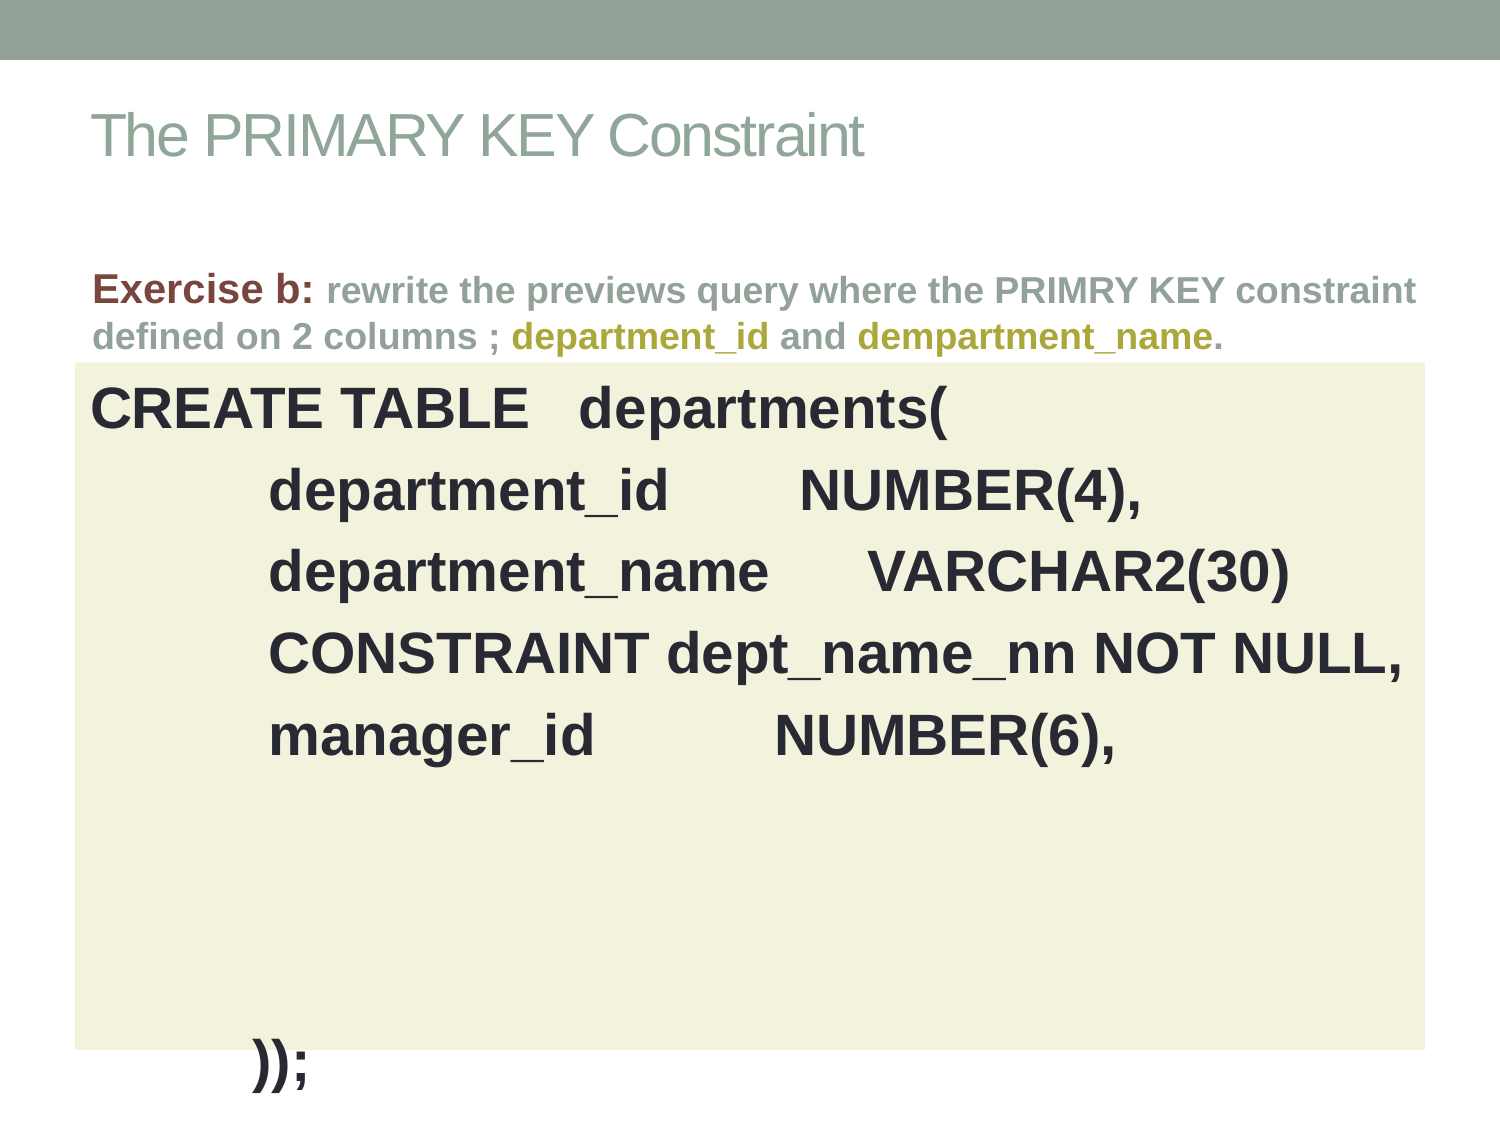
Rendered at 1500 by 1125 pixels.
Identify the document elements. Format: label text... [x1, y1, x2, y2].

title The PRIMARY KEY Constraint [75, 87, 1425, 250]
list CREATE TABLE departments( department_id NUMBER(4), department_name VARCHAR2(30) CONSTRAINT dept_name_nn NOT NULL, manager_id NUMBER(6), )); [75, 362, 1425, 1050]
text_box Exercise b: rewrite the previews query where the PRIMRY KEY constraint defined on 2 columns ; department_id and dempartment_name. [77, 254, 1443, 364]
